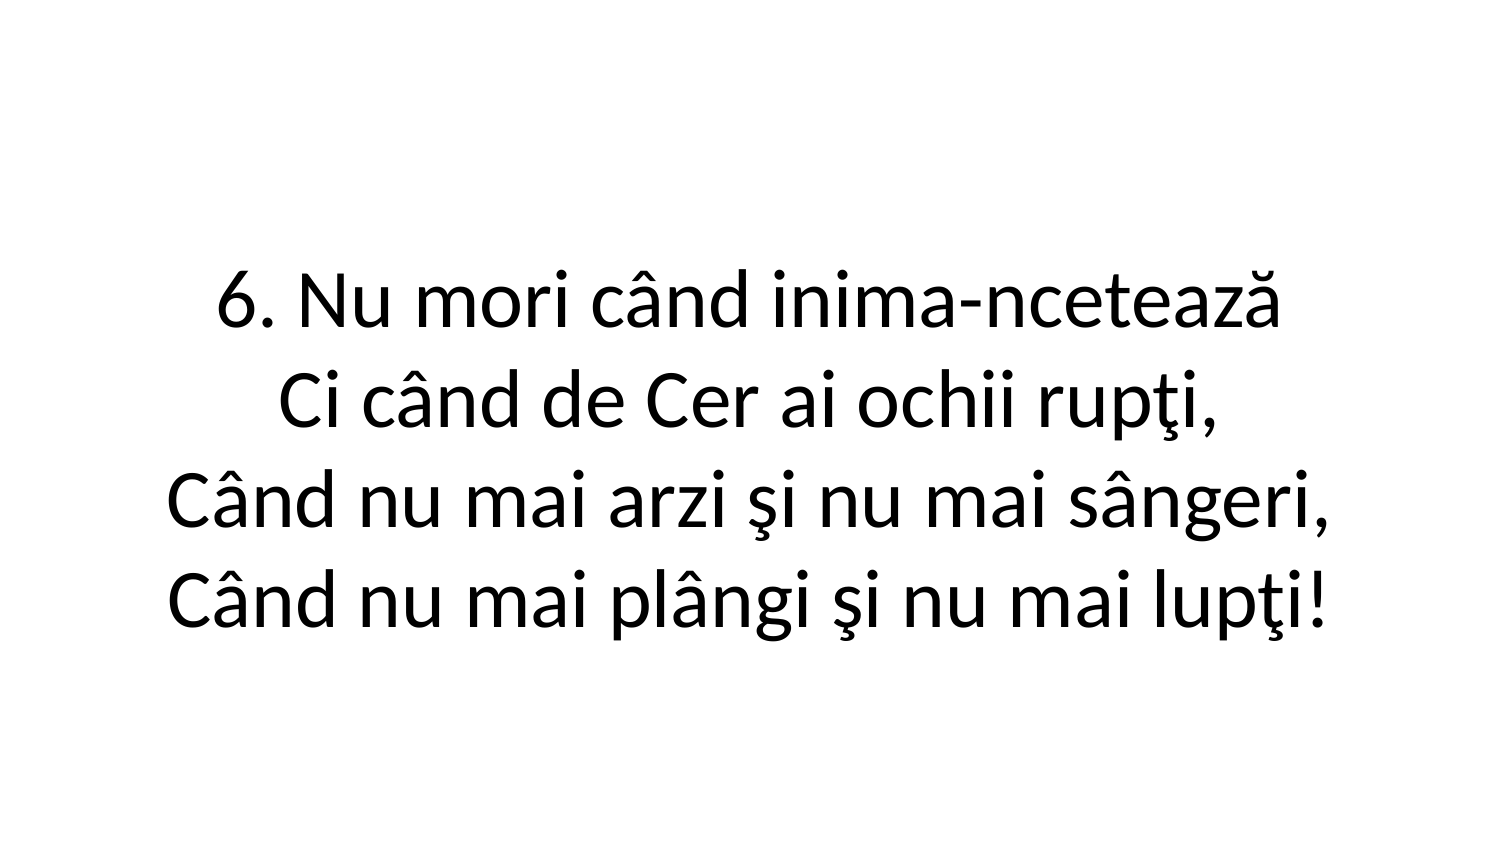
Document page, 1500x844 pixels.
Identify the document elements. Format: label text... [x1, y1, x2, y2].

text_box 6. Nu mori când inima-ncetează Ci când de Cer ai ochii rupţi, Când nu mai arzi şi nu mai sângeri, Când nu mai plângi şi nu mai lupţi! [151, 192, 1349, 652]
